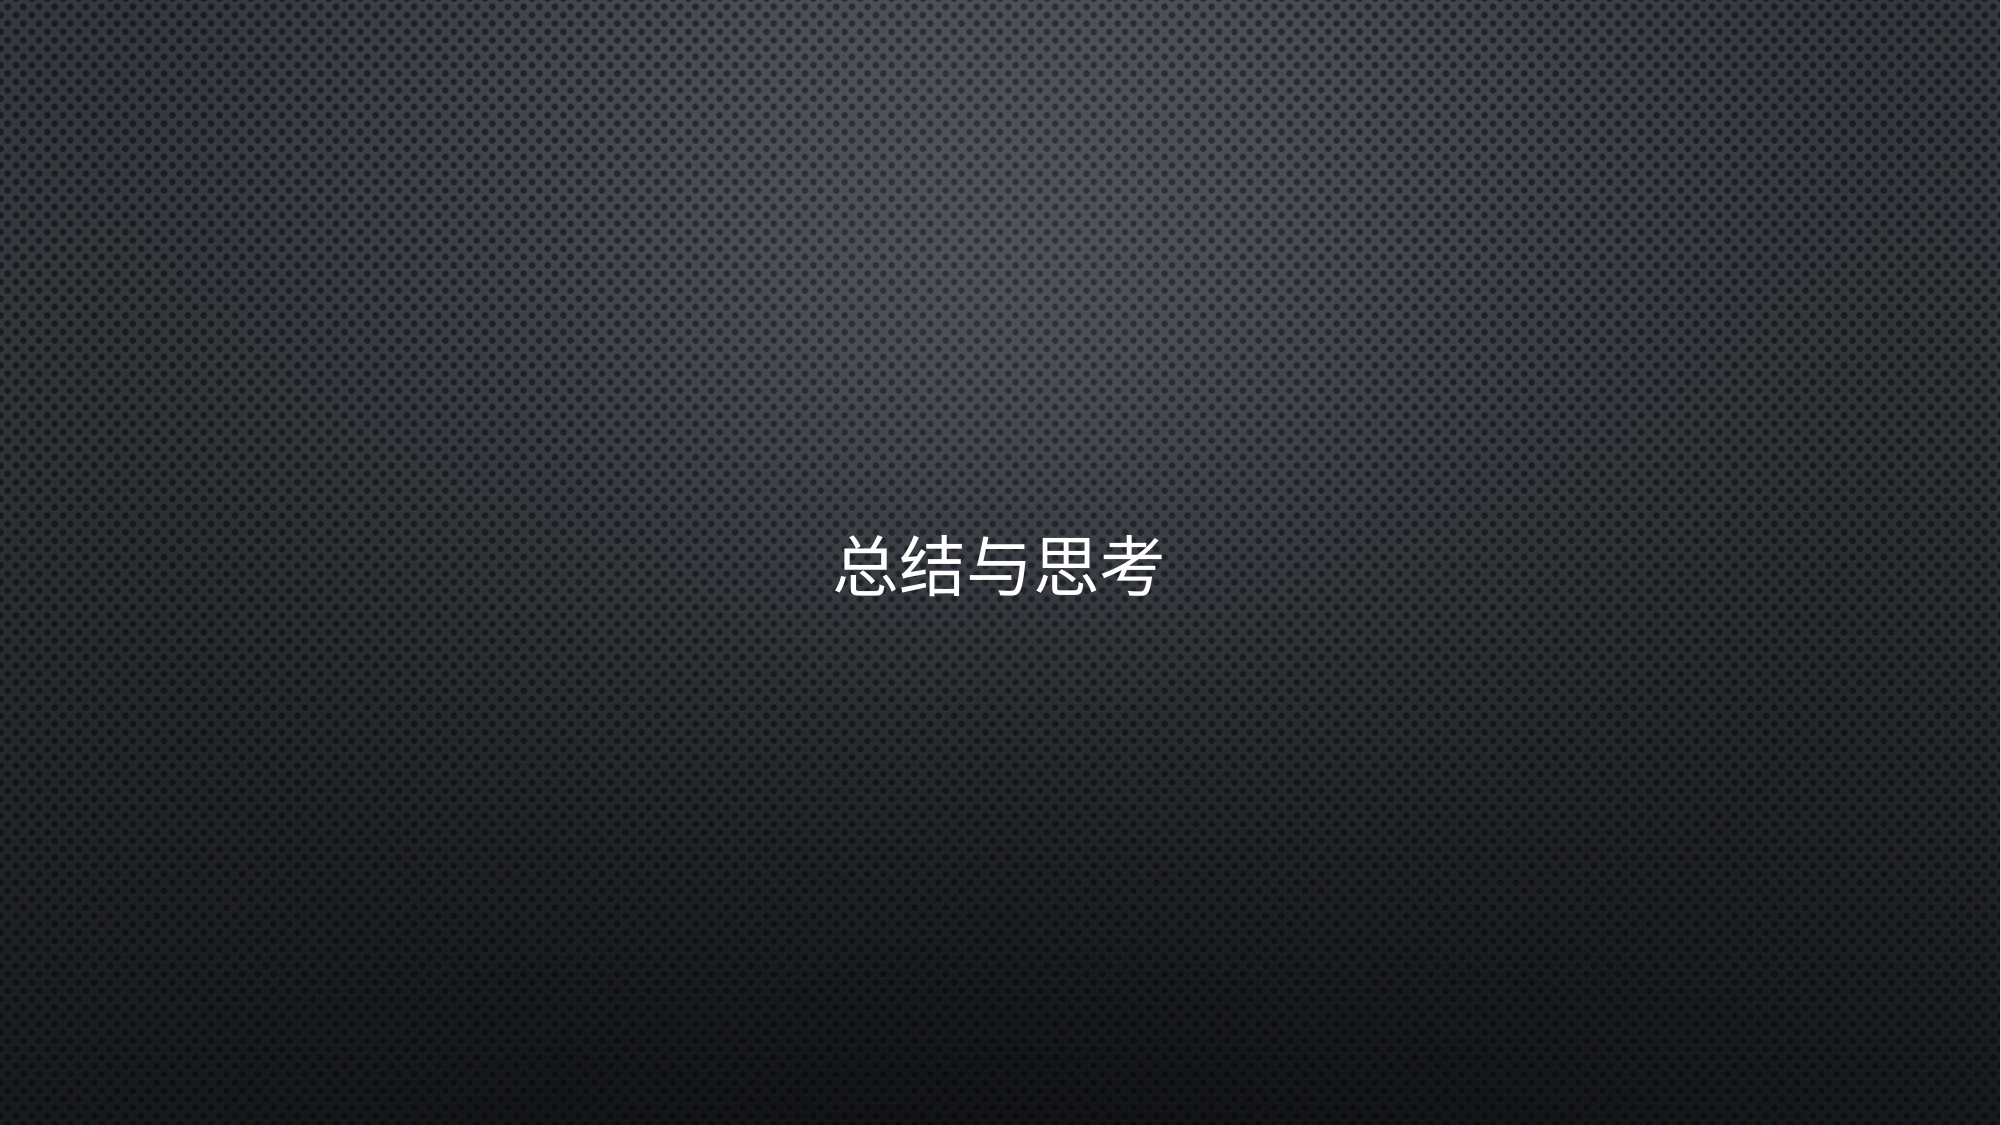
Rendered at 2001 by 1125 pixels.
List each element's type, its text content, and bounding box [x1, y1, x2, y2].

title 总结与思考 [187, 408, 1813, 721]
